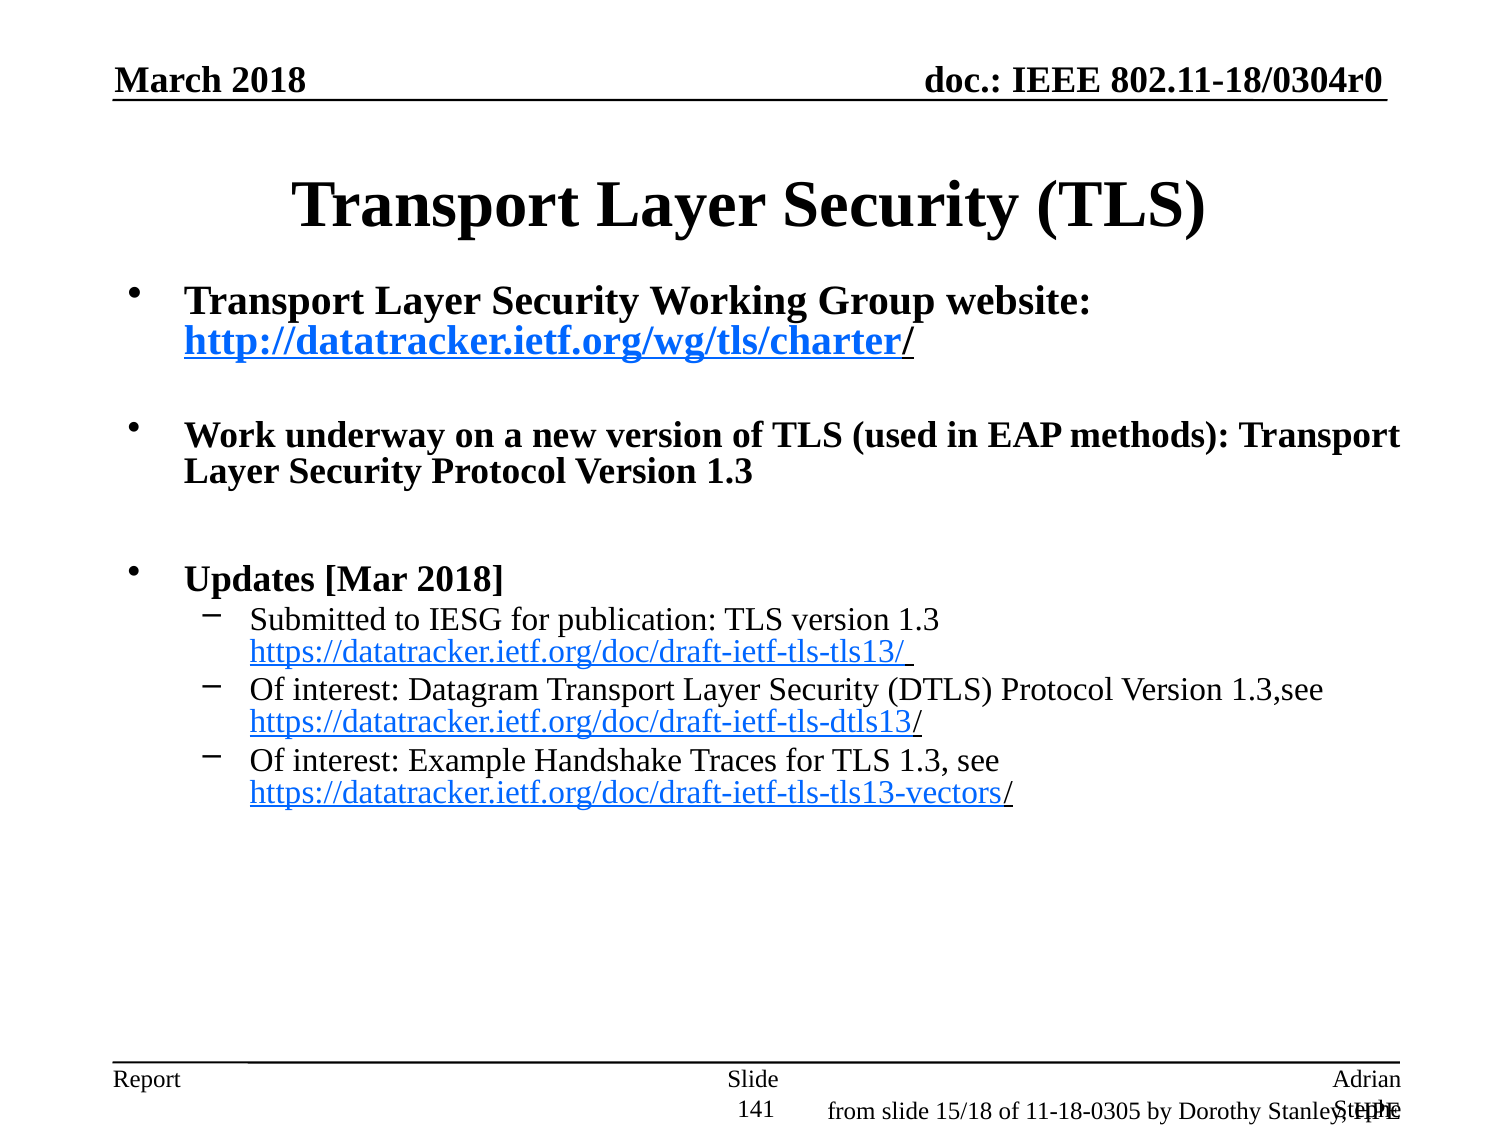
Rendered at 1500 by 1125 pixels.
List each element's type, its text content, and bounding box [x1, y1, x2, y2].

slide_number Slide 141 [711, 1061, 801, 1093]
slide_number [114, 54, 374, 101]
list Transport Layer Security Working Group website: http://datatracker.ietf.org/wg/tls/charter/ Work underway on a new version of TLS (used in EAP methods): Transport Layer Security Protocol Version 1.3 Updates [Mar 2018] Submitted to IESG for publication: TLS version 1.3 https://datatracker.ietf.org/doc/draft-ietf-tls-tls13/ Of interest: Datagram Transport Layer Security (DTLS) Protocol Version 1.3,see https://datatracker.ietf.org/doc/draft-ietf-tls-dtls13/ Of interest: Example Handshake Traces for TLS 1.3, see https://datatracker.ietf.org/doc/draft-ietf-tls-tls13-vectors/ [112, 275, 1425, 1025]
text_box from slide 15/18 of 11-18-0305 by Dorothy Stanley, HPE [343, 1087, 1417, 1125]
title Transport Layer Security (TLS) [112, 112, 1388, 275]
footer Adrian Stephens, Intel Corporation [1324, 1061, 1402, 1087]
